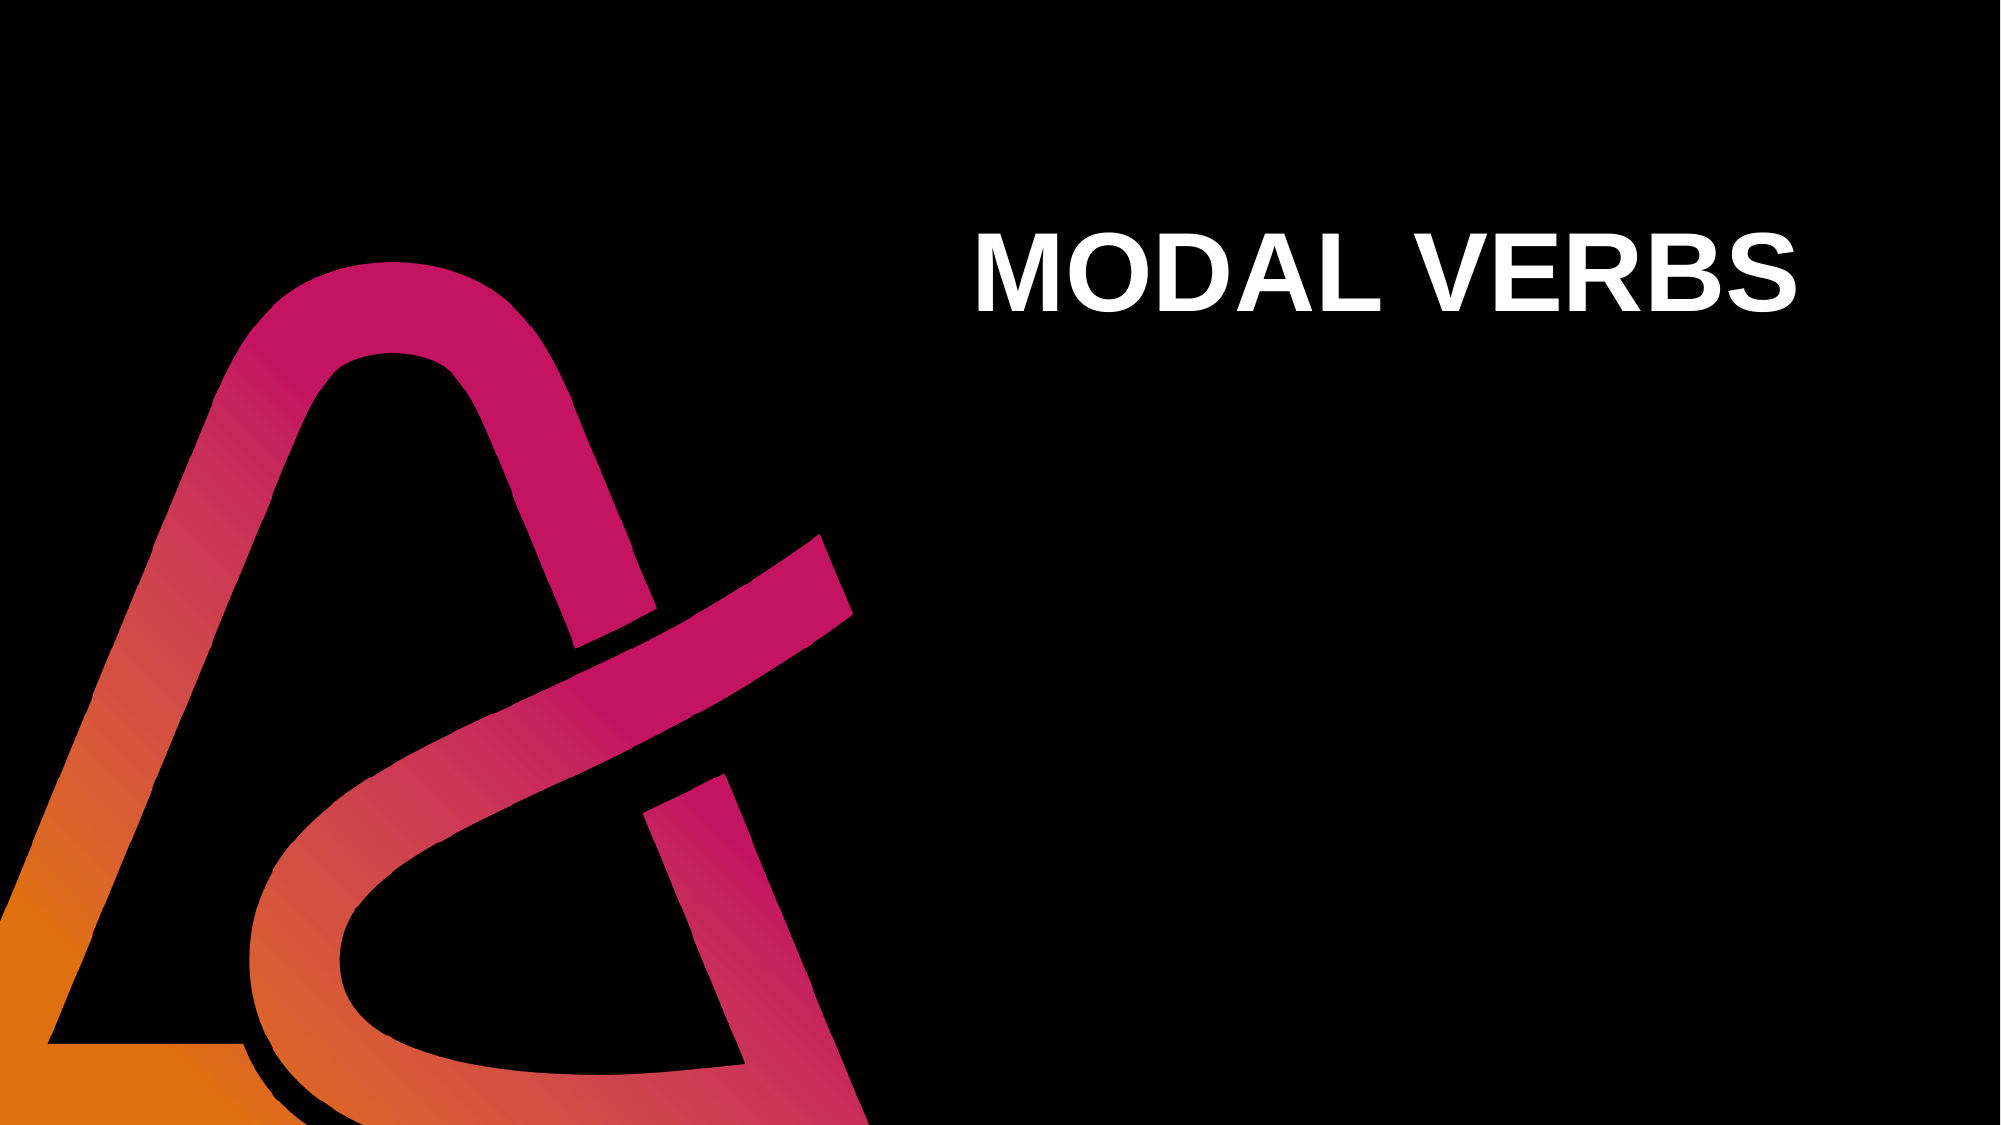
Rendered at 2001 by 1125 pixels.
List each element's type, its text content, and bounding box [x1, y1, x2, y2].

title MODAL VERBS [903, 110, 1870, 441]
